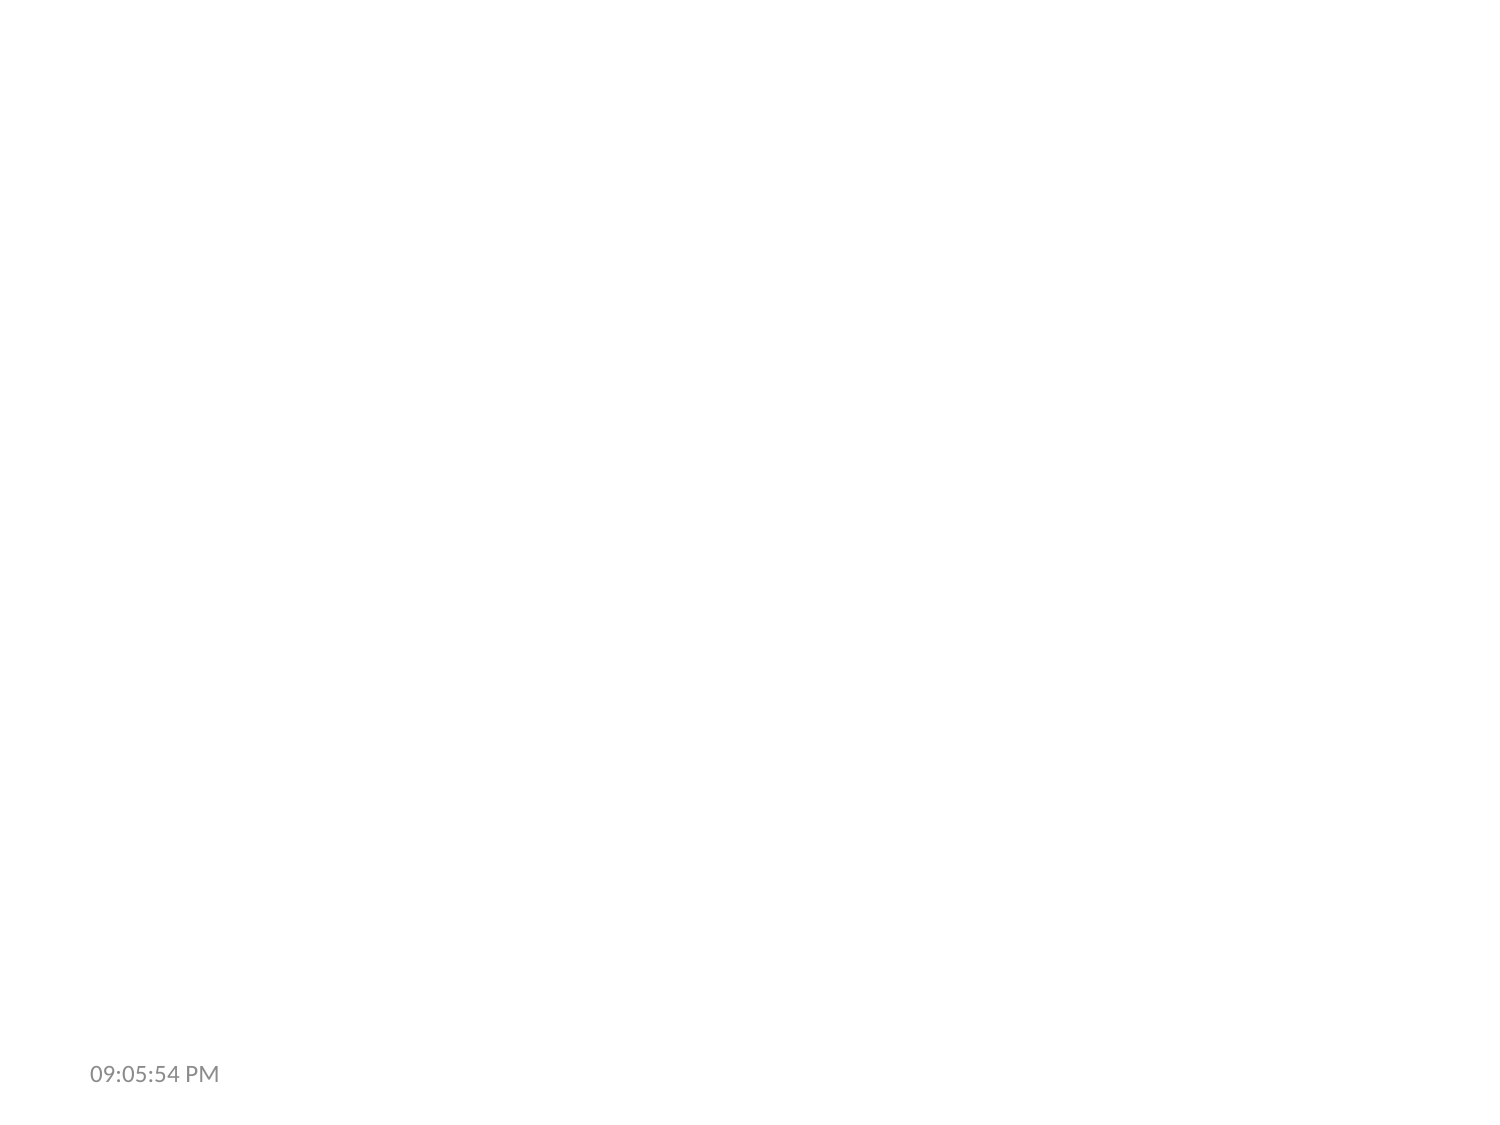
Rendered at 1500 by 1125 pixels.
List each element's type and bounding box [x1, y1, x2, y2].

slide_number [75, 1042, 425, 1103]
